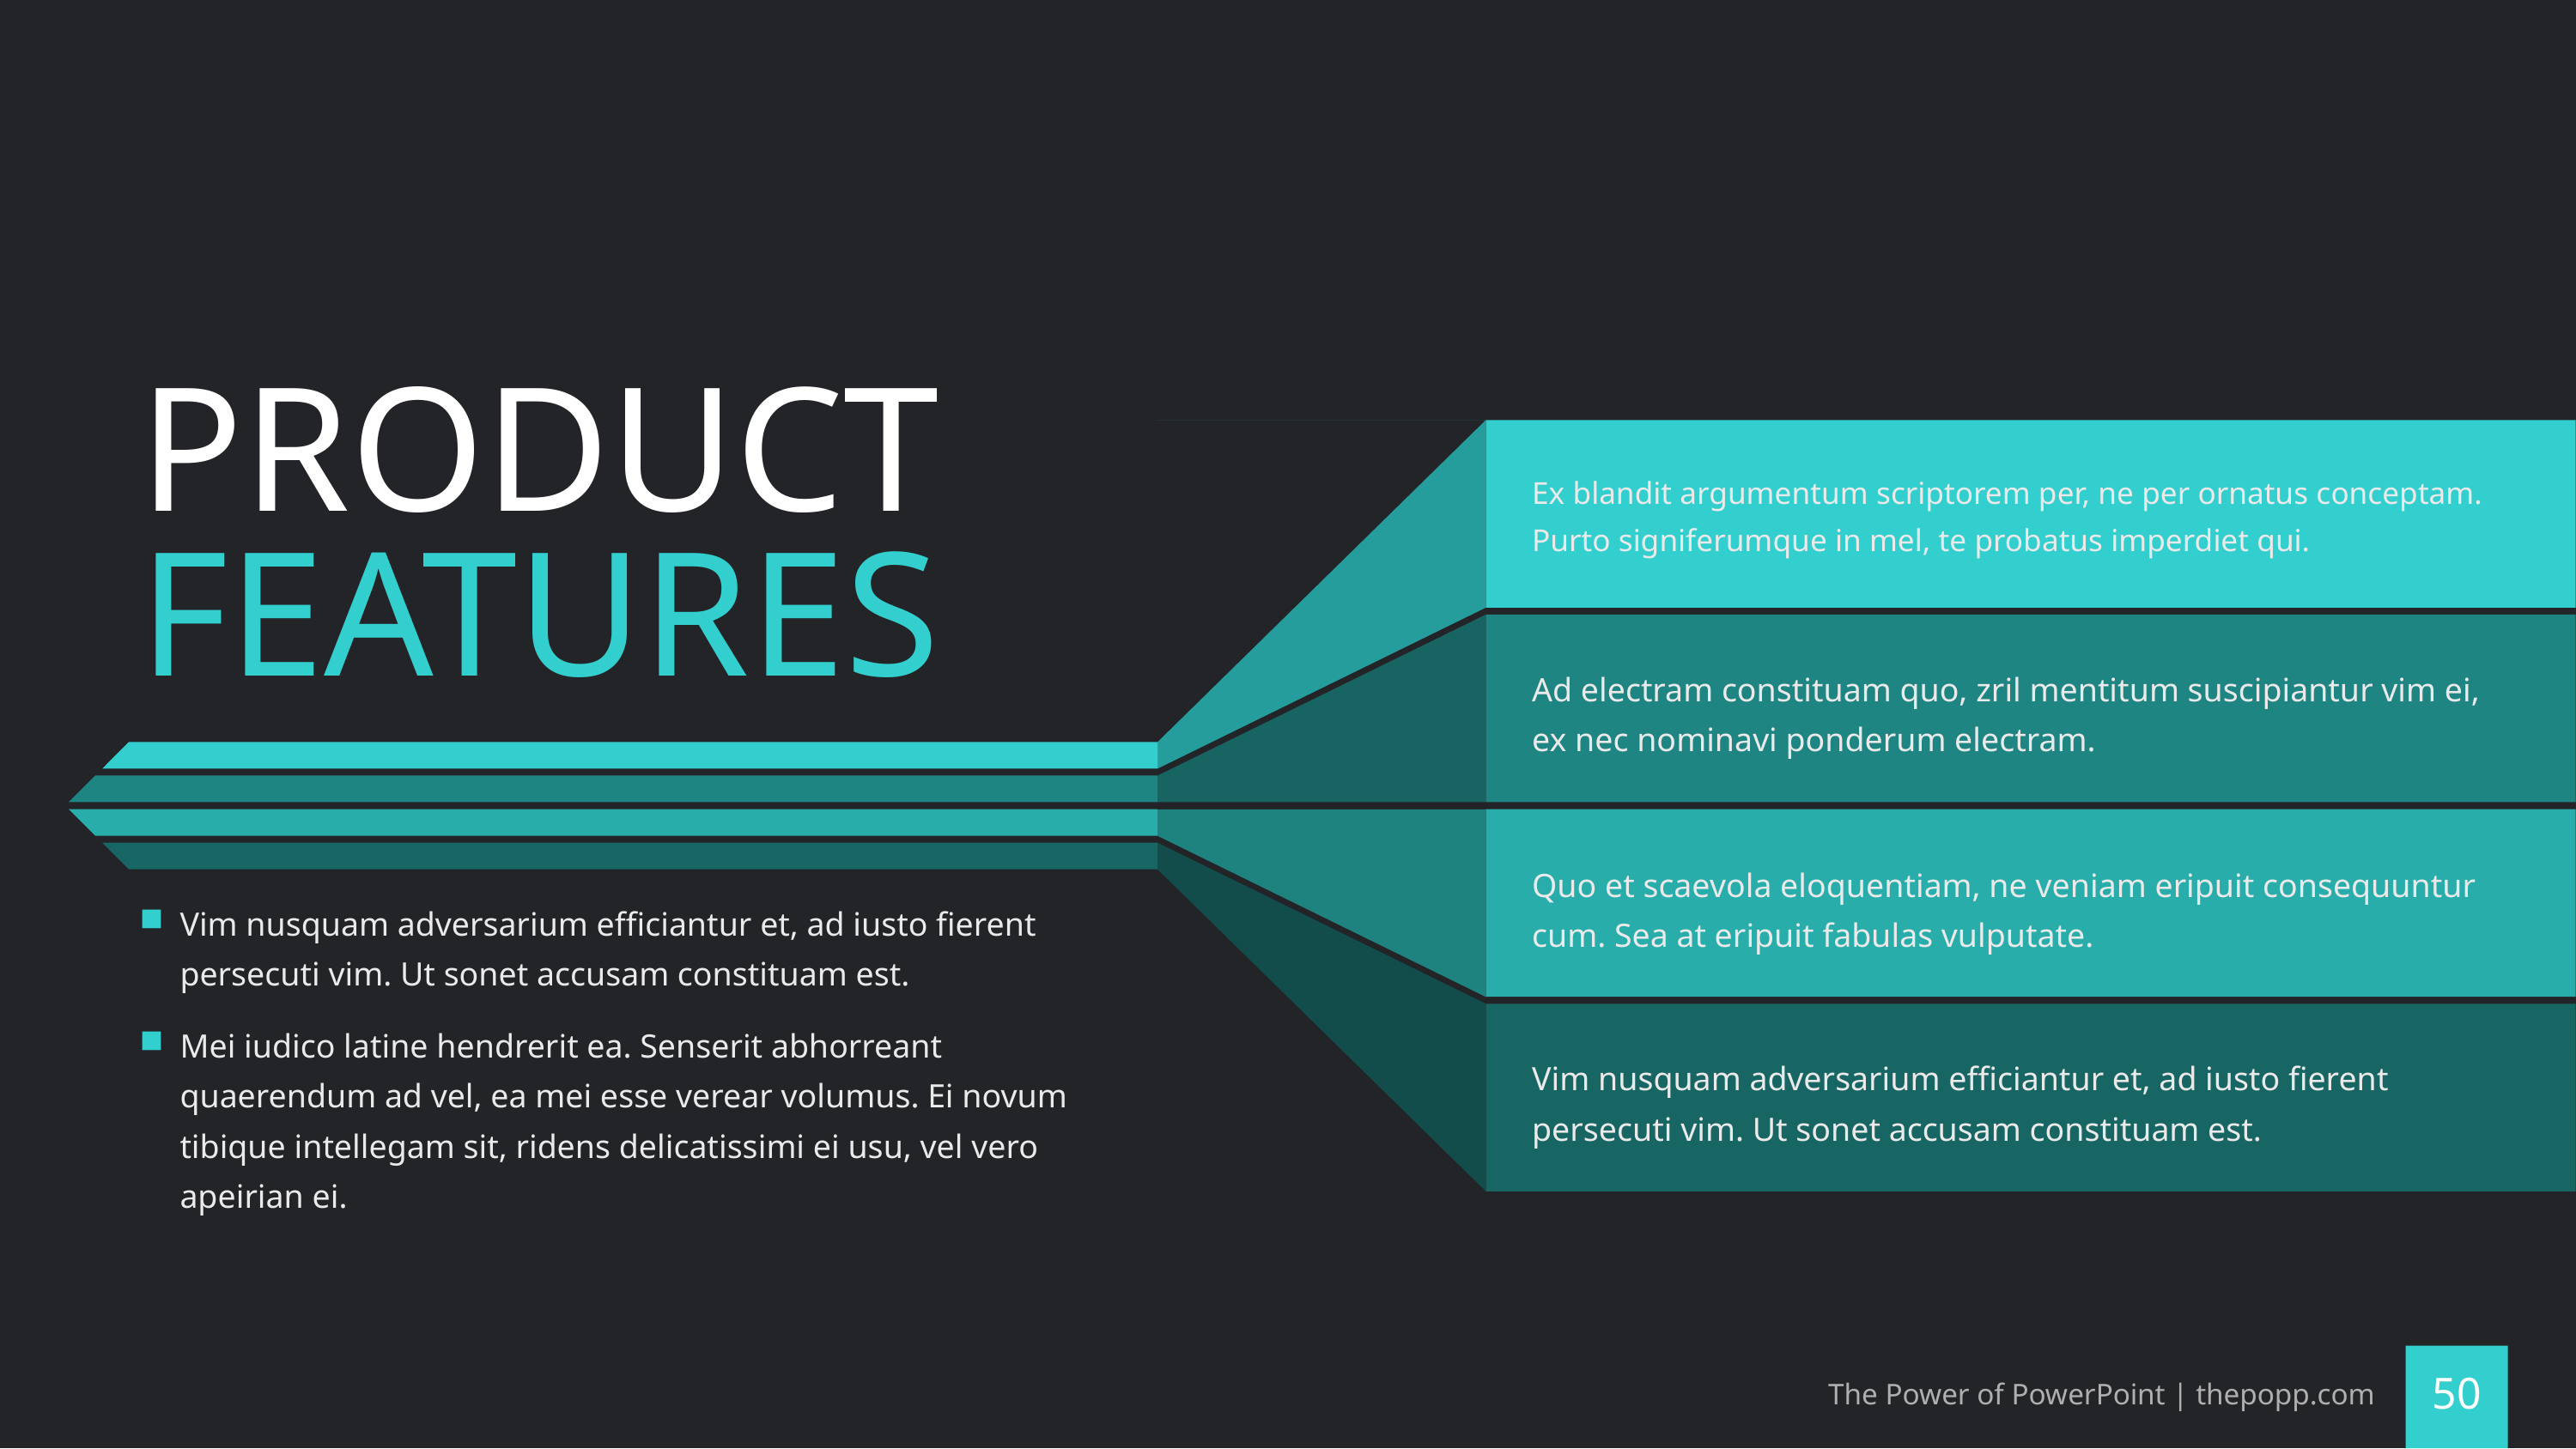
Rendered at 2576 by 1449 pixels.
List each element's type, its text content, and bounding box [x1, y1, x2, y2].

list Ex blandit argumentum scriptorem per, ne per ornatus conceptam. Purto signiferumque in mel, te probatus imperdiet qui. [1519, 450, 2509, 571]
list Ad electram constituam quo, zril mentitum suscipiantur vim ei, ex nec nominavi ponderum electram. [1519, 648, 2509, 768]
slide_number 50 [2404, 1356, 2509, 1434]
list Quo et scaevola eloquentiam, ne veniam eripuit consequuntur cum. Sea at eripuit fabulas vulputate. [1519, 843, 2509, 964]
footer The Power of PowerPoint | thepopp.com [1519, 1356, 2389, 1434]
list Vim nusquam adversarium efficiantur et, ad iusto fierent persecuti vim. Ut sonet accusam constituam est. [1519, 1037, 2509, 1158]
list Vim nusquam adversarium efficiantur et, ad iusto fierent persecuti vim. Ut sonet accusam constituam est. Mei iudico latine hendrerit ea. Senserit abhorreant quaerendum ad vel, ea mei esse verear volumus. Ei novum tibique intellegam sit, ridens delicatissimi ei usu, vel vero apeirian ei. [126, 885, 1158, 1266]
title PRODUCT FEATURES [126, 75, 1158, 716]
